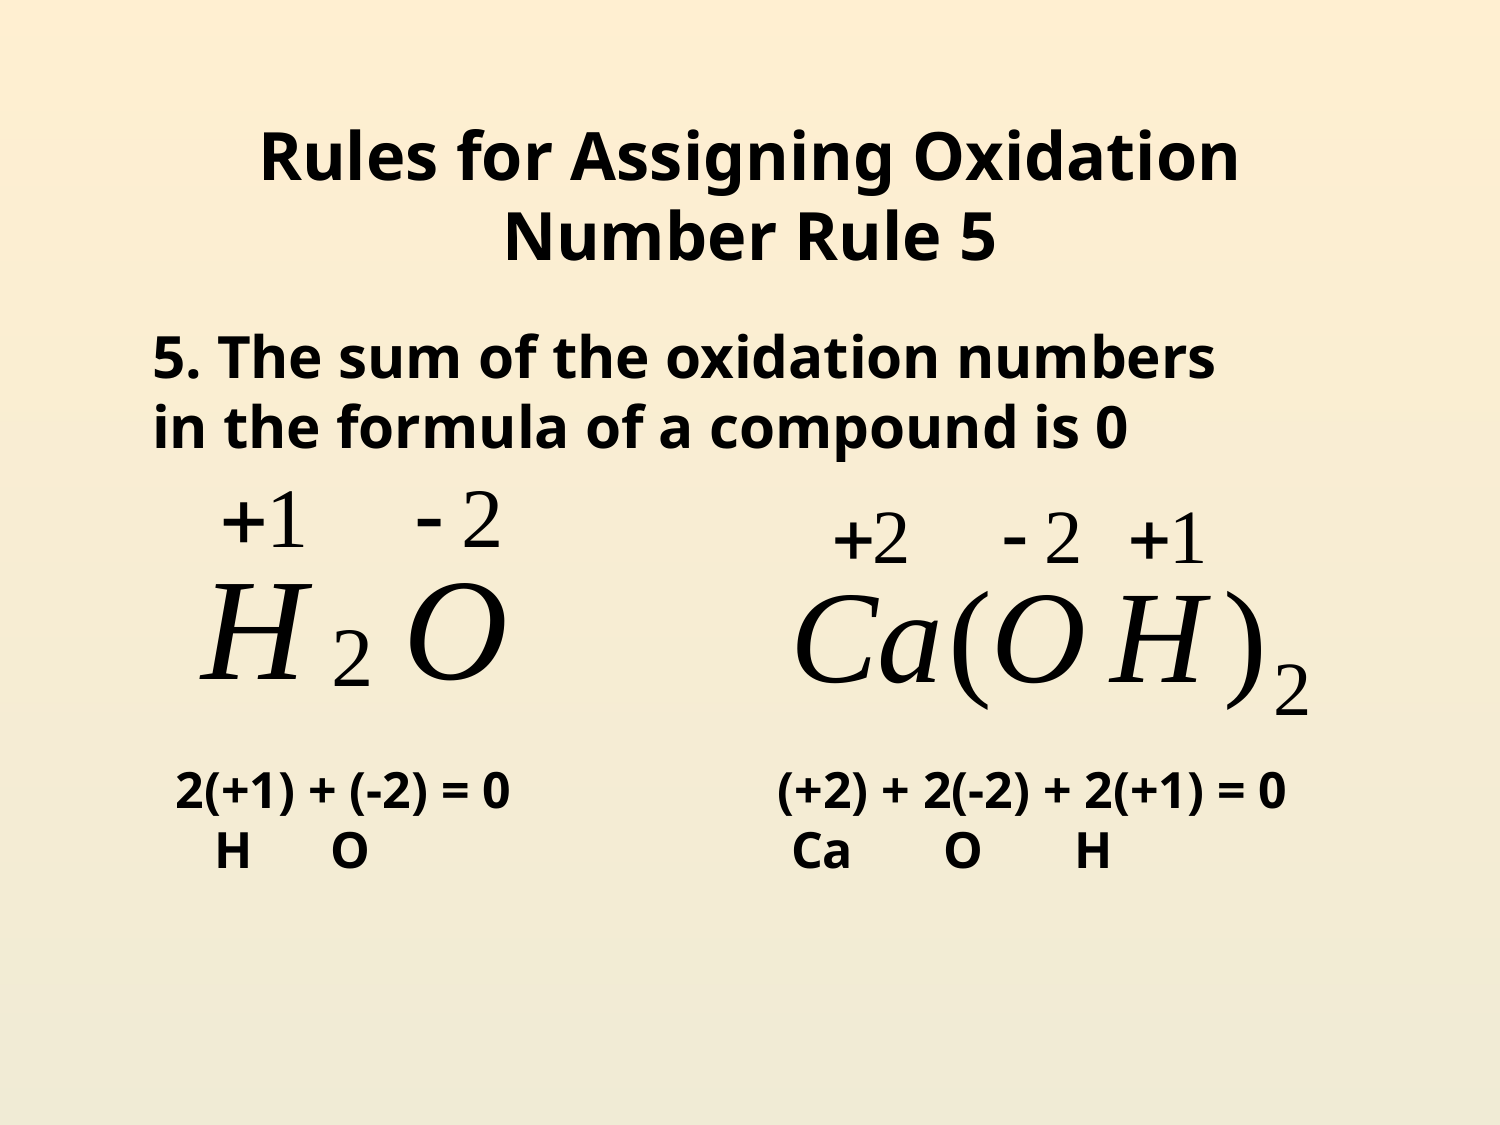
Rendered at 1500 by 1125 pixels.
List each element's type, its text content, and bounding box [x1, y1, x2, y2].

text_box 2(+1) + (-2) = 0 H O [161, 751, 527, 886]
title Rules for Assigning Oxidation Number Rule 5 [112, 99, 1388, 288]
text_box 5. The sum of the oxidation numbers in the formula of a compound is 0 [137, 312, 1265, 468]
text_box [774, 474, 1333, 738]
text_box (+2) + 2(-2) + 2(+1) = 0 Ca O H [763, 751, 1303, 886]
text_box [174, 449, 538, 717]
